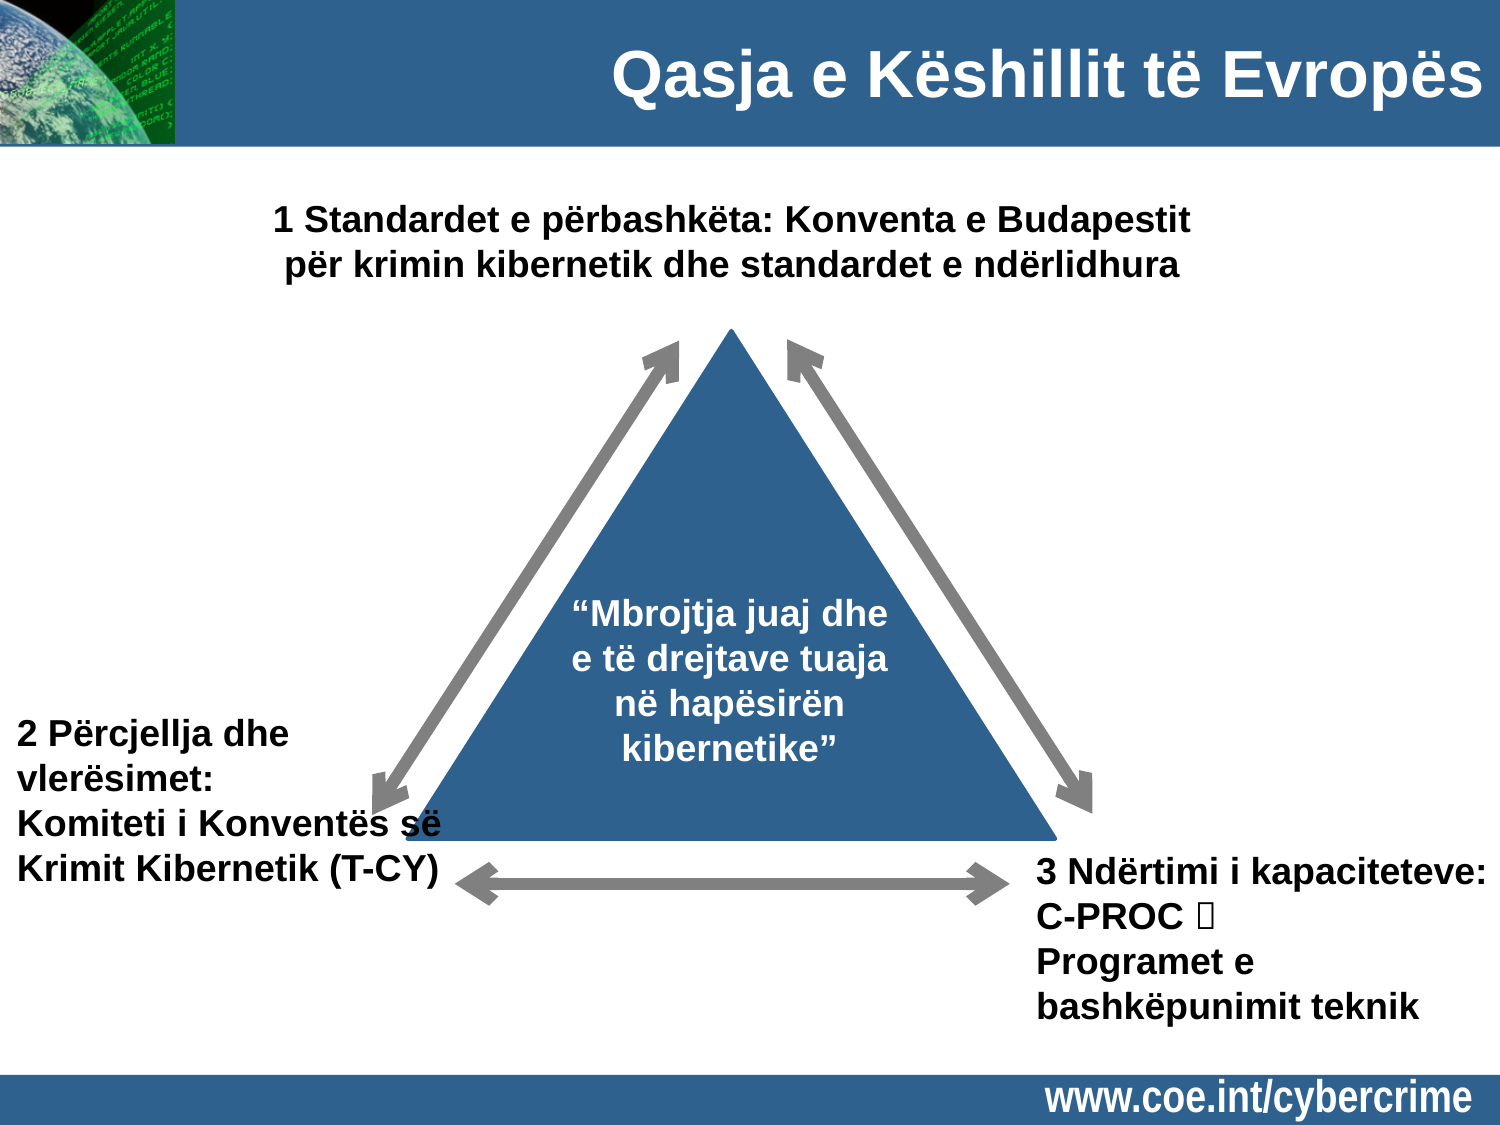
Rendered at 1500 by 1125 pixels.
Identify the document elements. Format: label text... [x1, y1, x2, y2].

text_box Qasja e Këshillit të Evropës [177, 0, 1500, 149]
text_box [786, 339, 1093, 815]
text_box [493, 777, 1058, 841]
text_box “Mbrojtja juaj dhe e të drejtave tuaja në hapësirën kibernetike” [684, 581, 781, 777]
text_box 3 Ndërtimi i kapaciteteve: C-PROC  Programet e bashkëpunimit teknik [1021, 839, 1500, 1035]
picture [0, 0, 175, 144]
text_box [0, 1073, 1030, 1125]
text_box 2 Përcjellja dhe vlerësimet: Komiteti i Konventës së Krimit Kibernetik (T-CY) [2, 702, 493, 897]
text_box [371, 340, 680, 816]
text_box www.coe.int/cybercrime [1030, 1059, 1500, 1125]
text_box 1 Standardet e përbashkëta: Konventa e Budapestit për krimin kibernetik dhe standardet e ndërlidhura [253, 187, 1211, 293]
text_box [684, 328, 781, 581]
